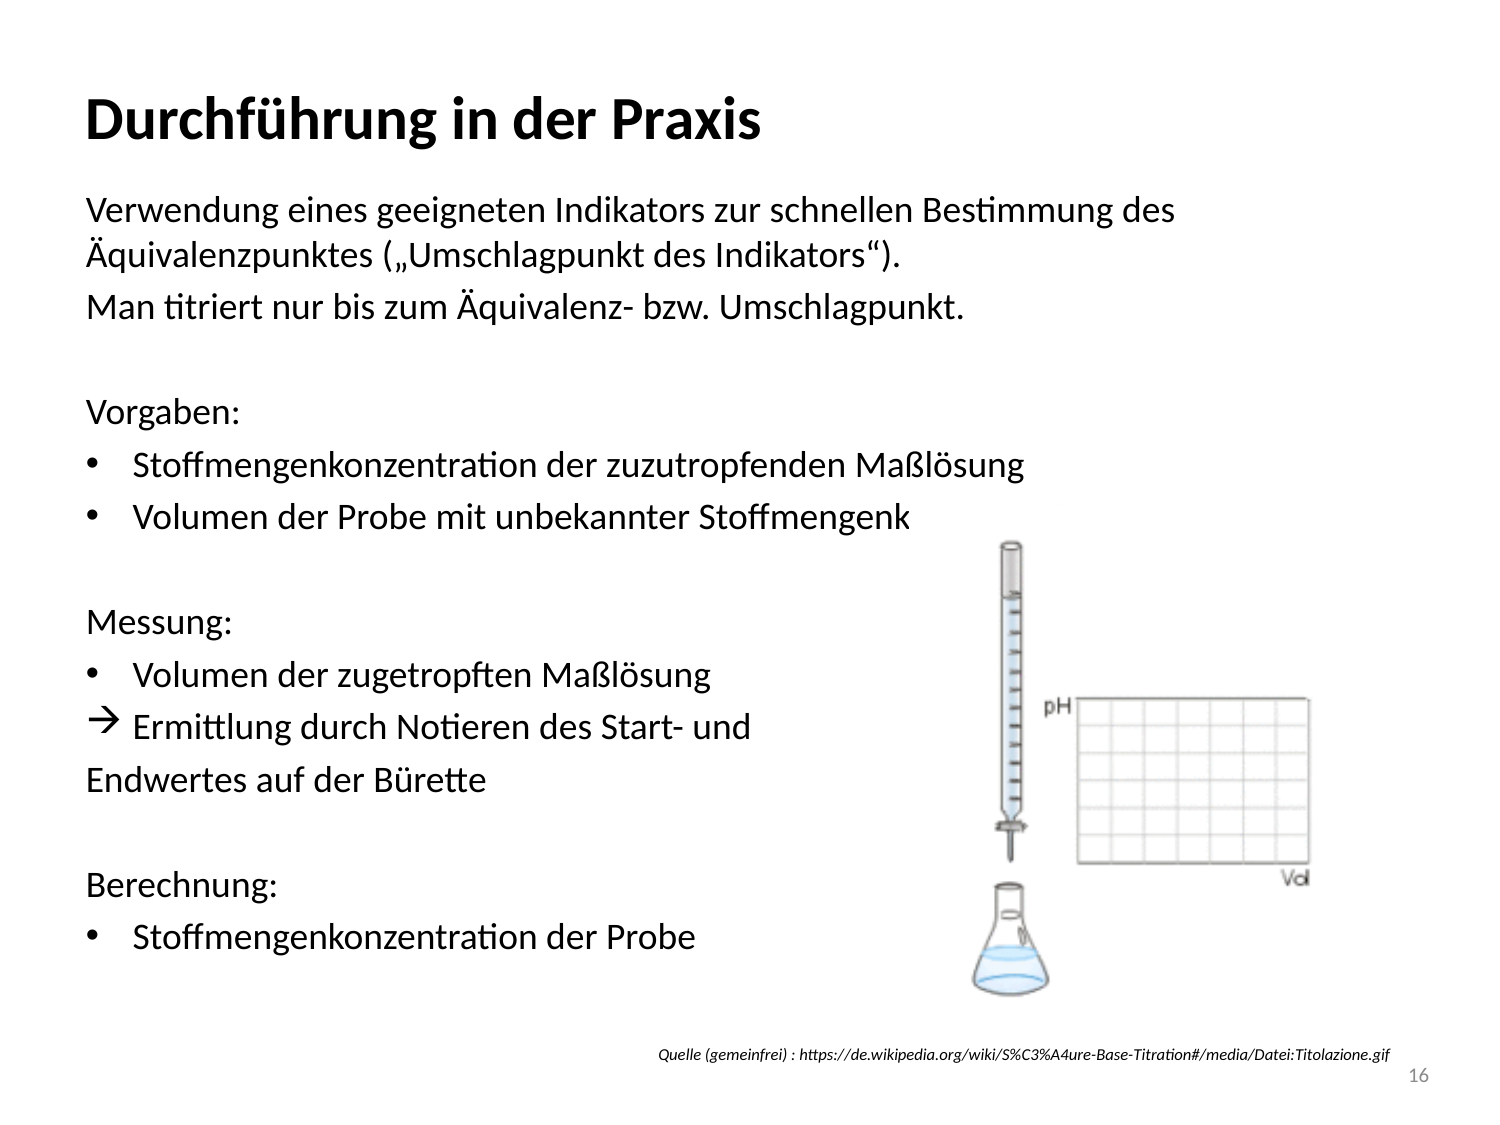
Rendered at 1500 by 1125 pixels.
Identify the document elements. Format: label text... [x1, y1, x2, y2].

text_box Quelle (gemeinfrei) : https://de.wikipedia.org/wiki/S%C3%A4ure-Base-Titration#/media/Datei:Titolazione.gif [643, 1036, 1483, 1072]
picture [909, 503, 1371, 1036]
title Durchführung in der Praxis [70, 70, 1430, 160]
slide_number 16 [1311, 1072, 1430, 1087]
list Verwendung eines geeigneten Indikators zur schnellen Bestimmung des Äquivalenzpunktes („Umschlagpunkt des Indikators“). Man titriert nur bis zum Äquivalenz- bzw. Umschlagpunkt. Vorgaben: Stoffmengenkonzentration der zuzutropfenden Maßlösung Volumen der Probe mit unbekannter Stoffmengenkonzentration Messung: Volumen der zugetropften Maßlösung Ermittlung durch Notieren des Start- und Endwertes auf der Bürette Berechnung: Stoffmengenkonzentration der Probe [70, 177, 1430, 1004]
